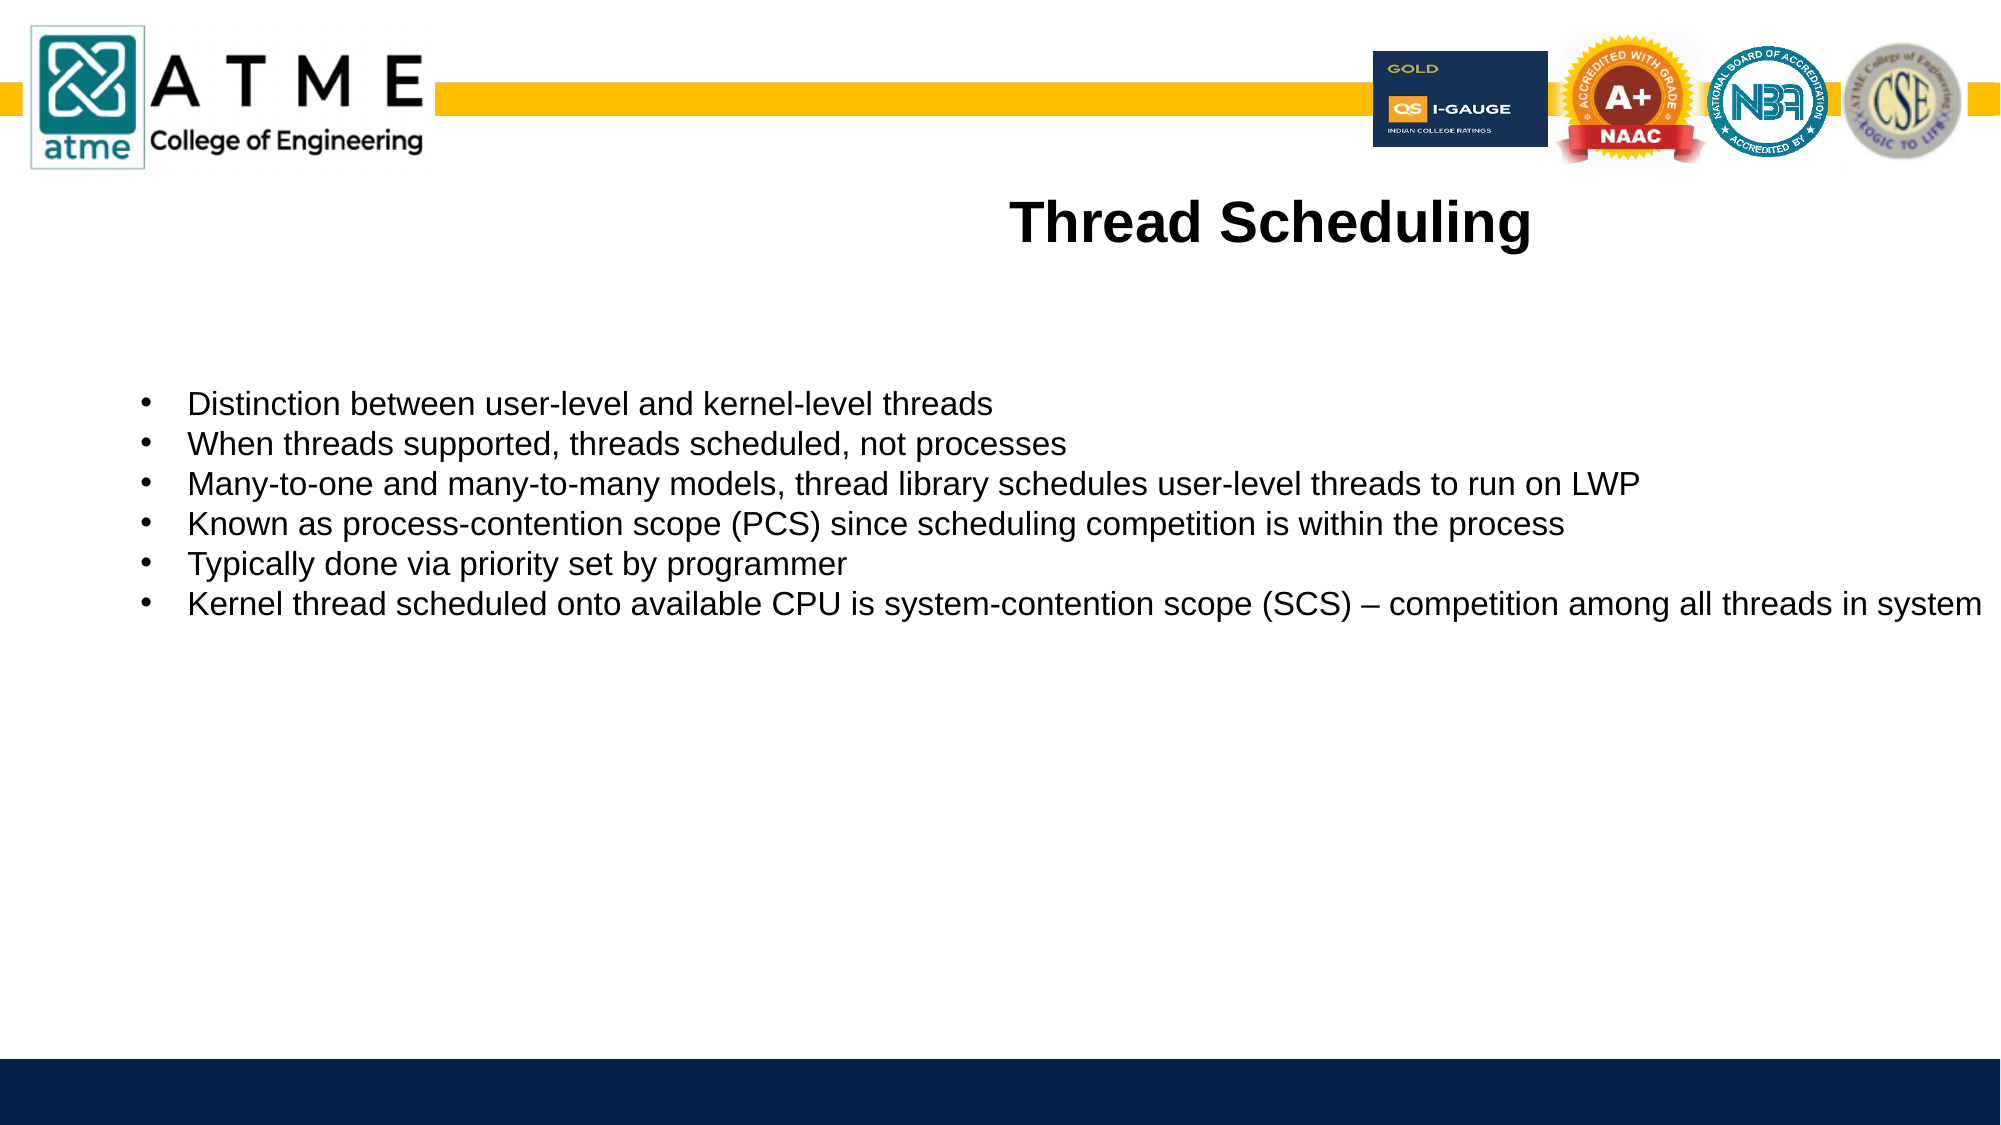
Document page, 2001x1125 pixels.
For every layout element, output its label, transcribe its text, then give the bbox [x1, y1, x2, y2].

picture [22, 15, 435, 178]
text_box Thread Scheduling [994, 176, 1549, 262]
text_box Distinction between user-level and kernel-level threads When threads supported, threads scheduled, not processes Many-to-one and many-to-many models, thread library schedules user-level threads to run on LWP Known as process-contention scope (PCS) since scheduling competition is within the process Typically done via priority set by programmer Kernel thread scheduled onto available CPU is system-contention scope (SCS) – competition among all threads in system [125, 374, 2000, 630]
picture [1373, 20, 1828, 180]
picture [0, 1059, 2001, 1125]
picture [1840, 26, 1968, 176]
